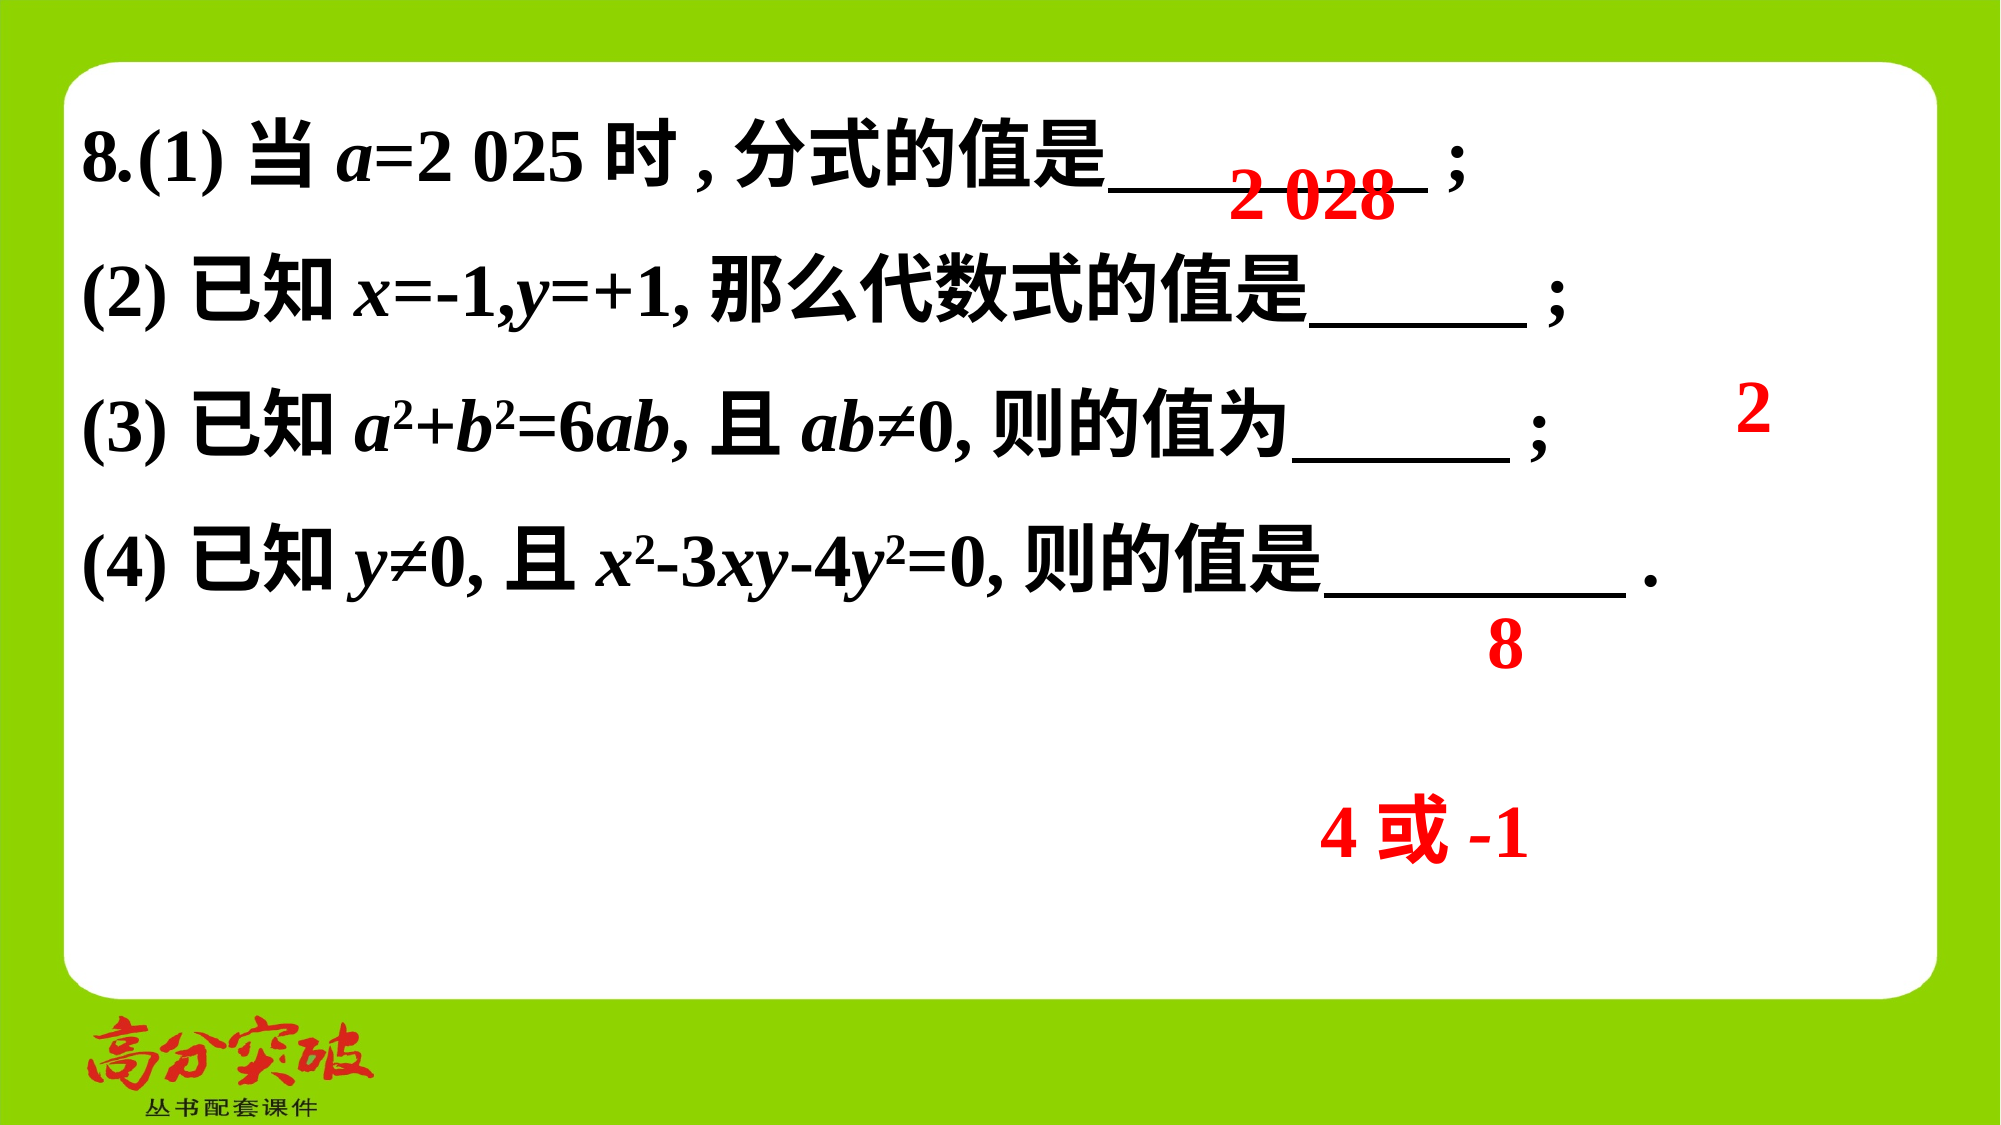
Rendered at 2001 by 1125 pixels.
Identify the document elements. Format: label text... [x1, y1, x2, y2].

text_box 2 028 [1213, 137, 1413, 242]
picture [0, 0, 2001, 1125]
text_box 4或-1 [1305, 774, 1546, 880]
text_box 8 [1472, 586, 1541, 691]
